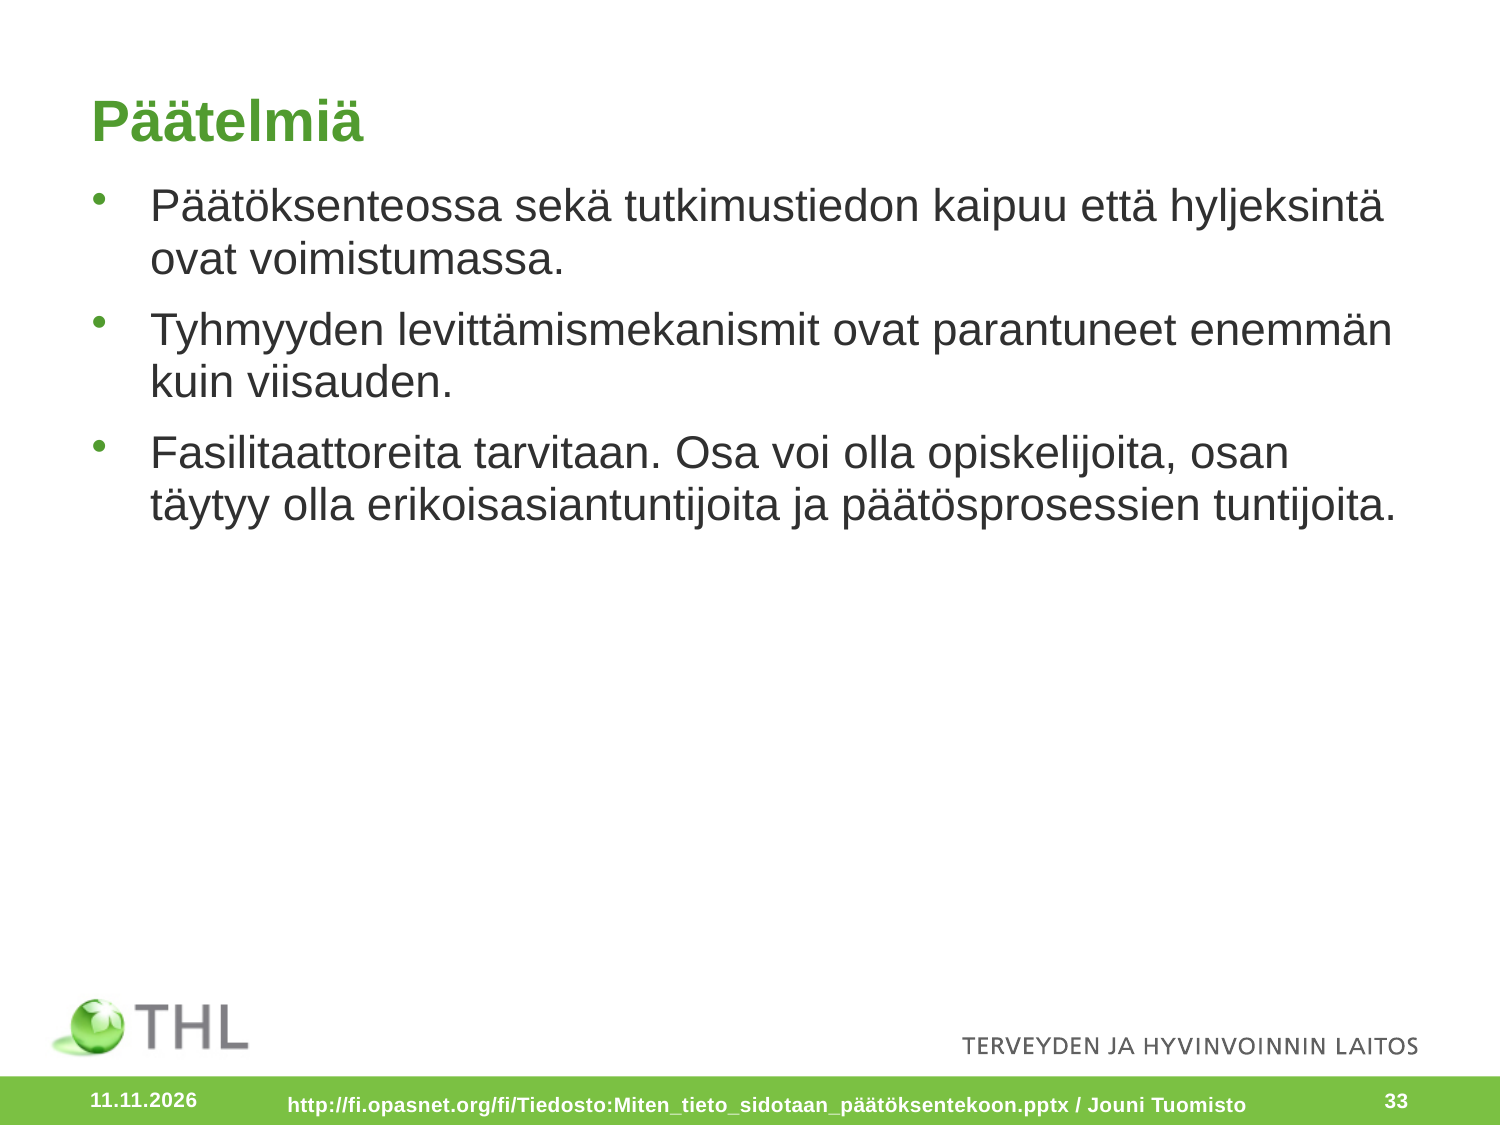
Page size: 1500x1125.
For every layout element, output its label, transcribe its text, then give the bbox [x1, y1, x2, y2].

footer http://fi.opasnet.org/fi/Tiedosto:Miten_tieto_sidotaan_päätöksentekoon.pptx / Jouni Tuomisto [253, 1082, 1282, 1125]
list Päätöksenteossa sekä tutkimustiedon kaipuu että hyljeksintä ovat voimistumassa. Tyhmyyden levittämismekanismit ovat parantuneet enemmän kuin viisauden. Fasilitaattoreita tarvitaan. Osa voi olla opiskelijoita, osan täytyy olla erikoisasiantuntijoita ja päätösprosessien tuntijoita. [76, 172, 1426, 988]
picture [24, 983, 275, 1067]
slide_number 33 [1245, 1082, 1424, 1118]
title Päätelmiä [76, 42, 1424, 162]
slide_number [74, 1080, 255, 1118]
